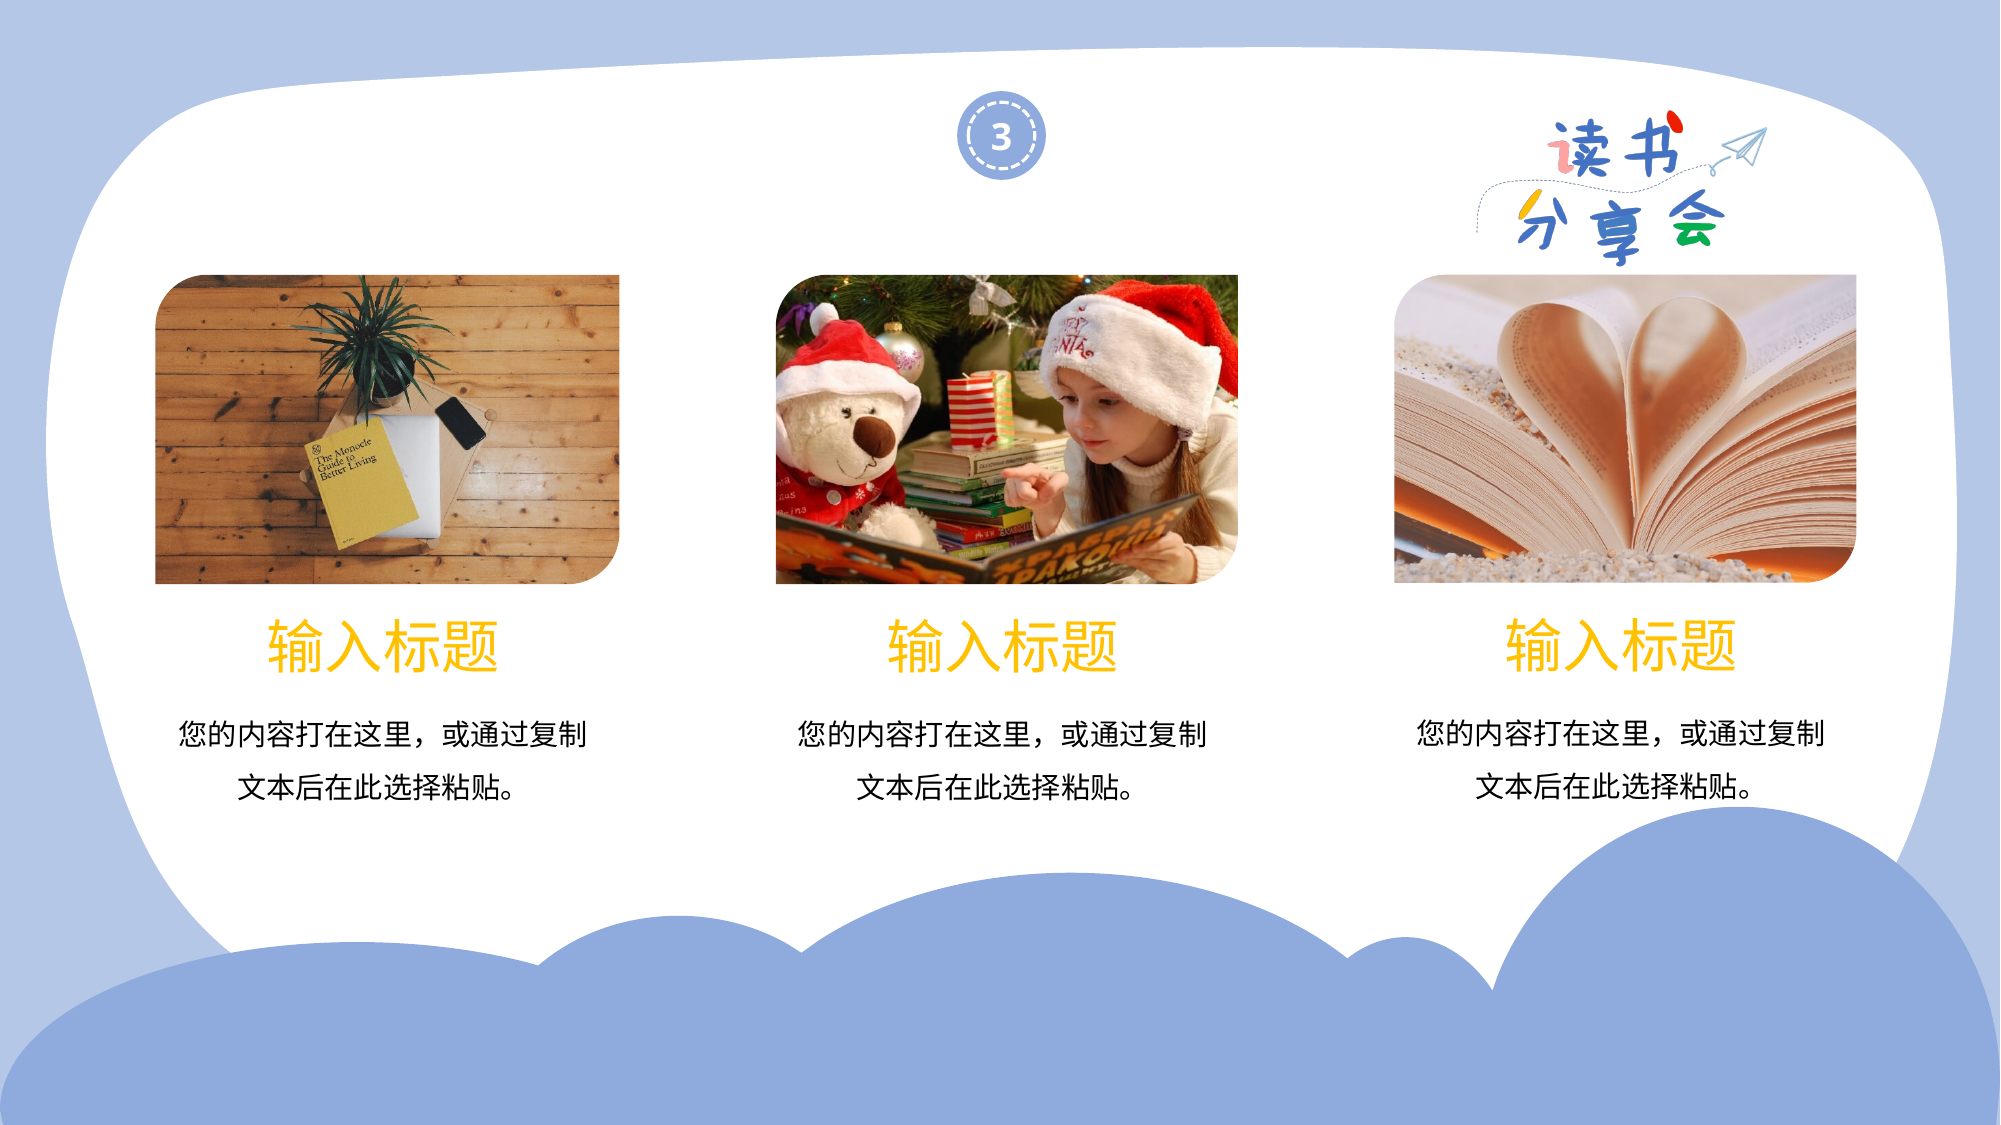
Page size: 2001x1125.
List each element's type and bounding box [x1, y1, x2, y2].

text_box [957, 91, 1046, 180]
text_box [155, 274, 620, 807]
text_box [1773, 87, 1959, 862]
text_box [45, 46, 1746, 986]
picture [1454, 79, 1781, 322]
text_box [774, 274, 1238, 807]
text_box [1393, 274, 1857, 807]
text_box [0, 807, 2000, 1125]
